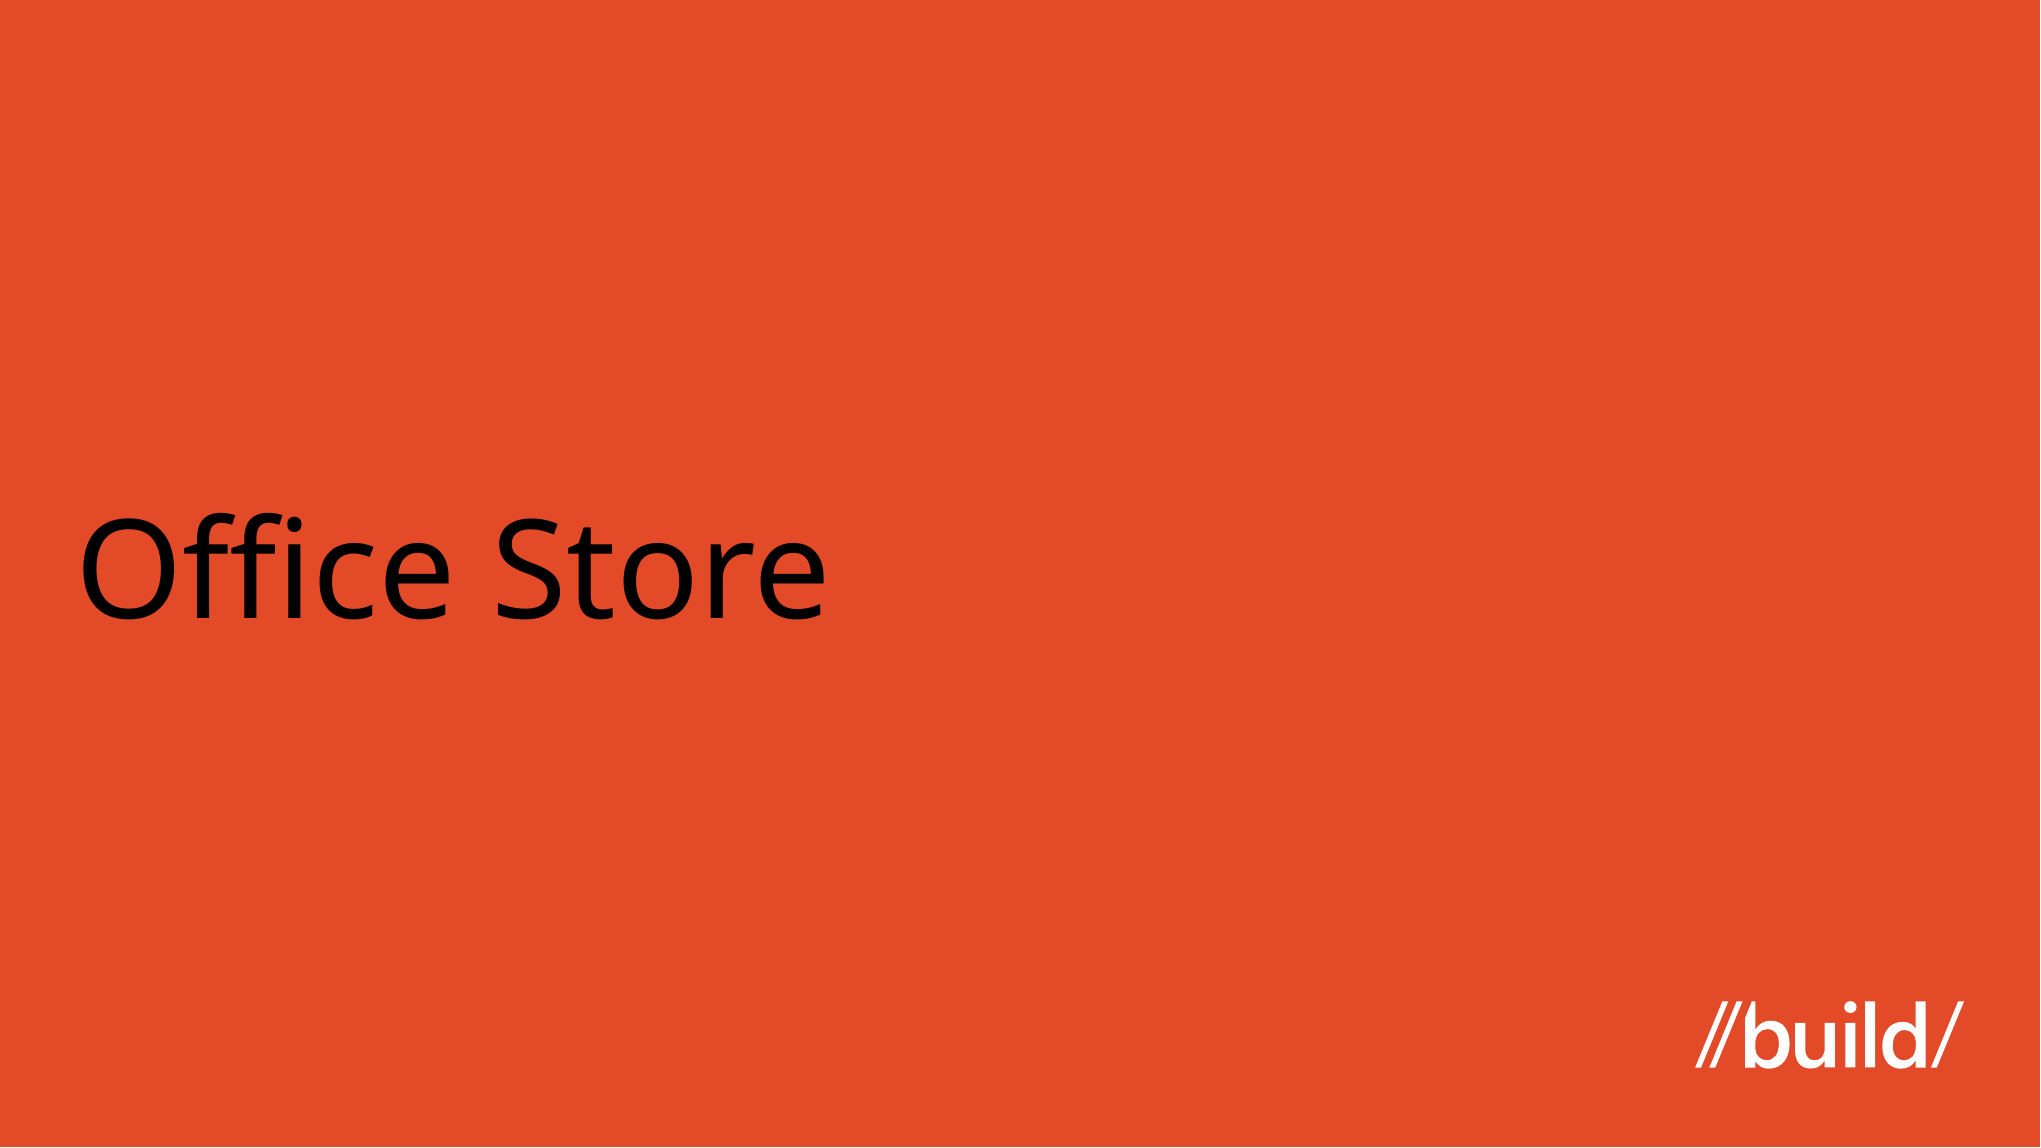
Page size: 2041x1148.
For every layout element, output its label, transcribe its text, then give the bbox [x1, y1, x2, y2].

title Office Store [45, 498, 1996, 649]
